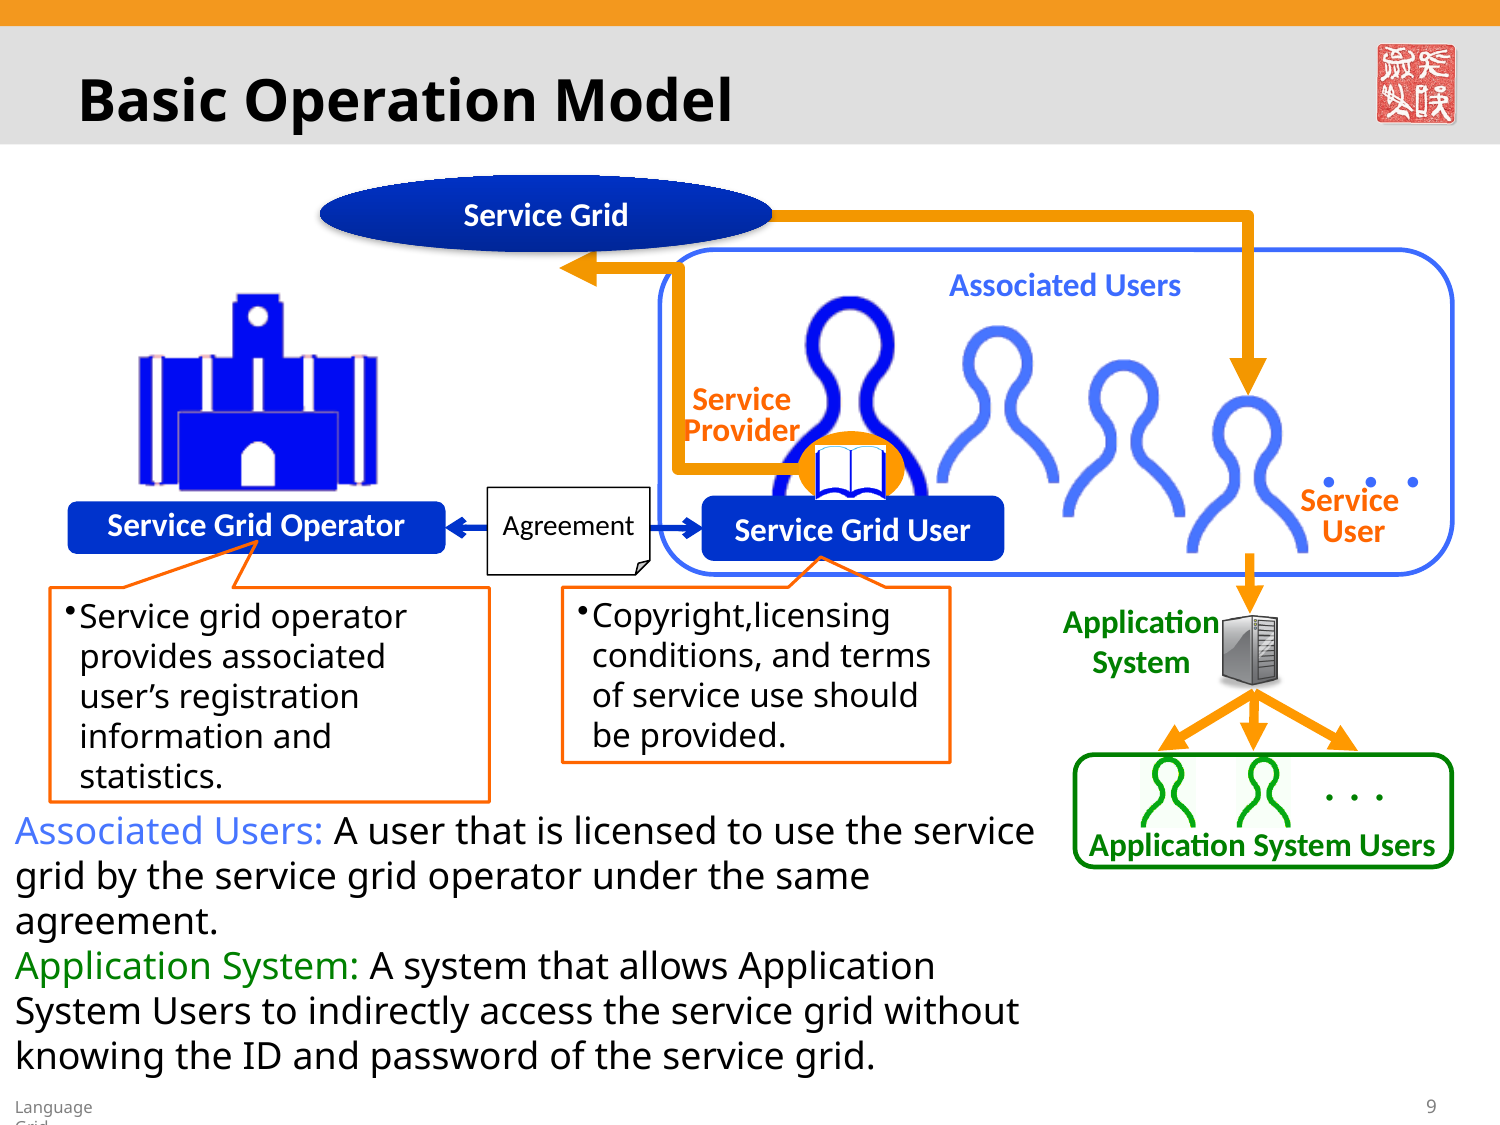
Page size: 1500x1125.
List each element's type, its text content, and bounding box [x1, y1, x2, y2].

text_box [0, 174, 1476, 1043]
title Basic Operation Model [62, 37, 1412, 141]
picture [1412, 42, 1458, 125]
